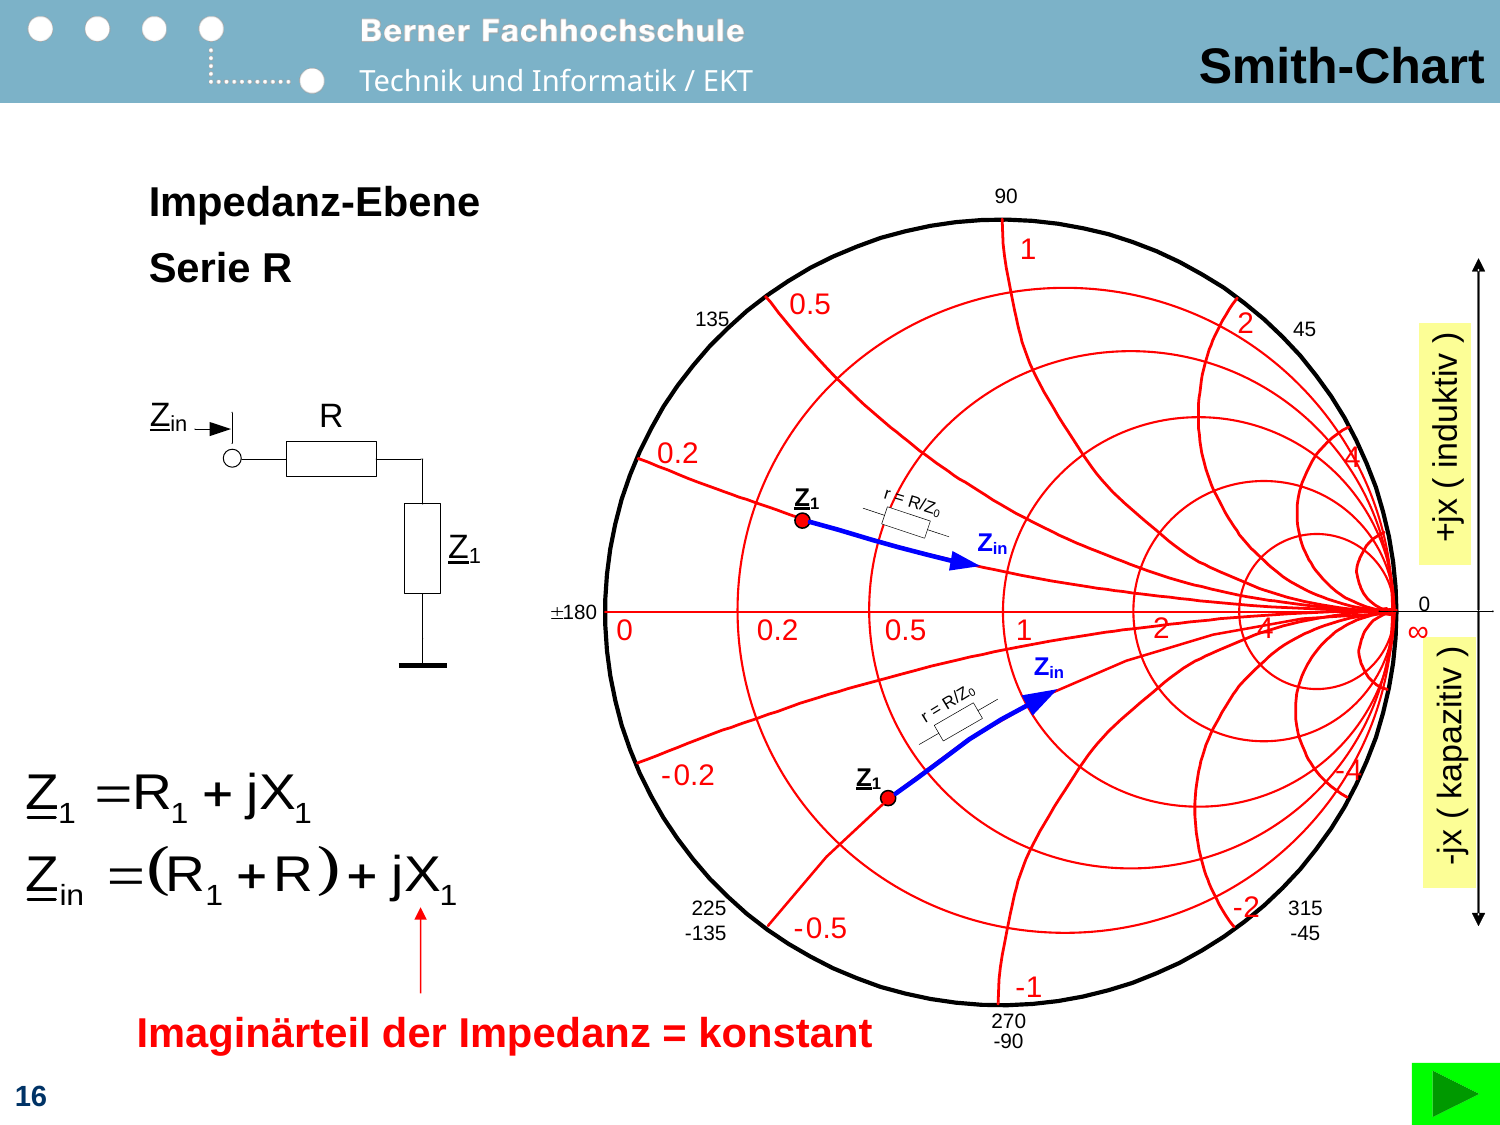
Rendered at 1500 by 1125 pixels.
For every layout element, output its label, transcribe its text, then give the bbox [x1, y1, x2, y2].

text_box Impedanz-Ebene Serie R [134, 173, 525, 300]
text_box Imaginärteil der Impedanz = konstant [121, 1004, 525, 1064]
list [530, 149, 1500, 1125]
picture [0, 0, 1500, 111]
title Smith-Chart [643, 0, 1500, 102]
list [16, 760, 464, 920]
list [105, 365, 605, 676]
